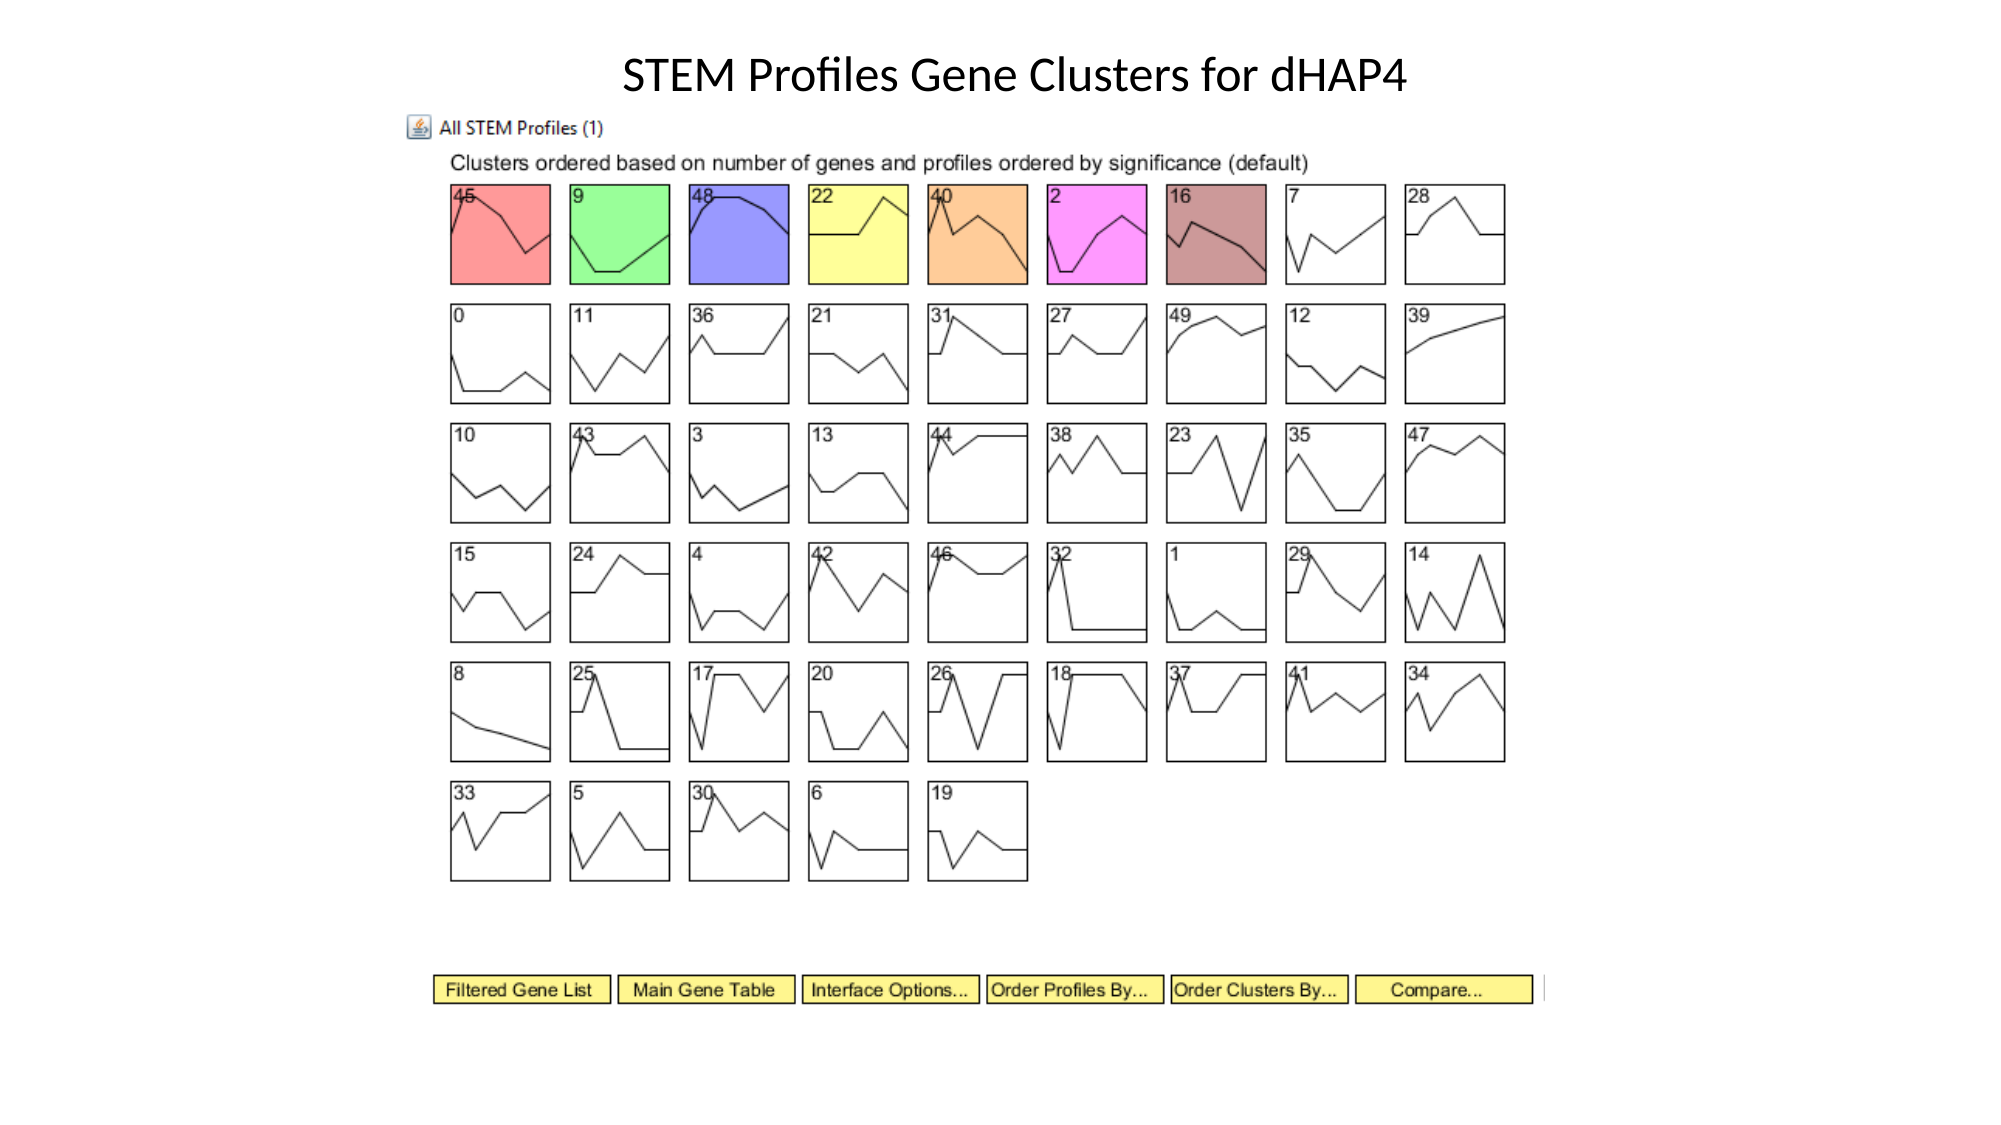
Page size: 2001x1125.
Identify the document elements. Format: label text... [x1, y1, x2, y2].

subtitle STEM Profiles Gene Clusters for dHAP4 [265, 40, 1766, 313]
picture [403, 104, 1545, 1048]
